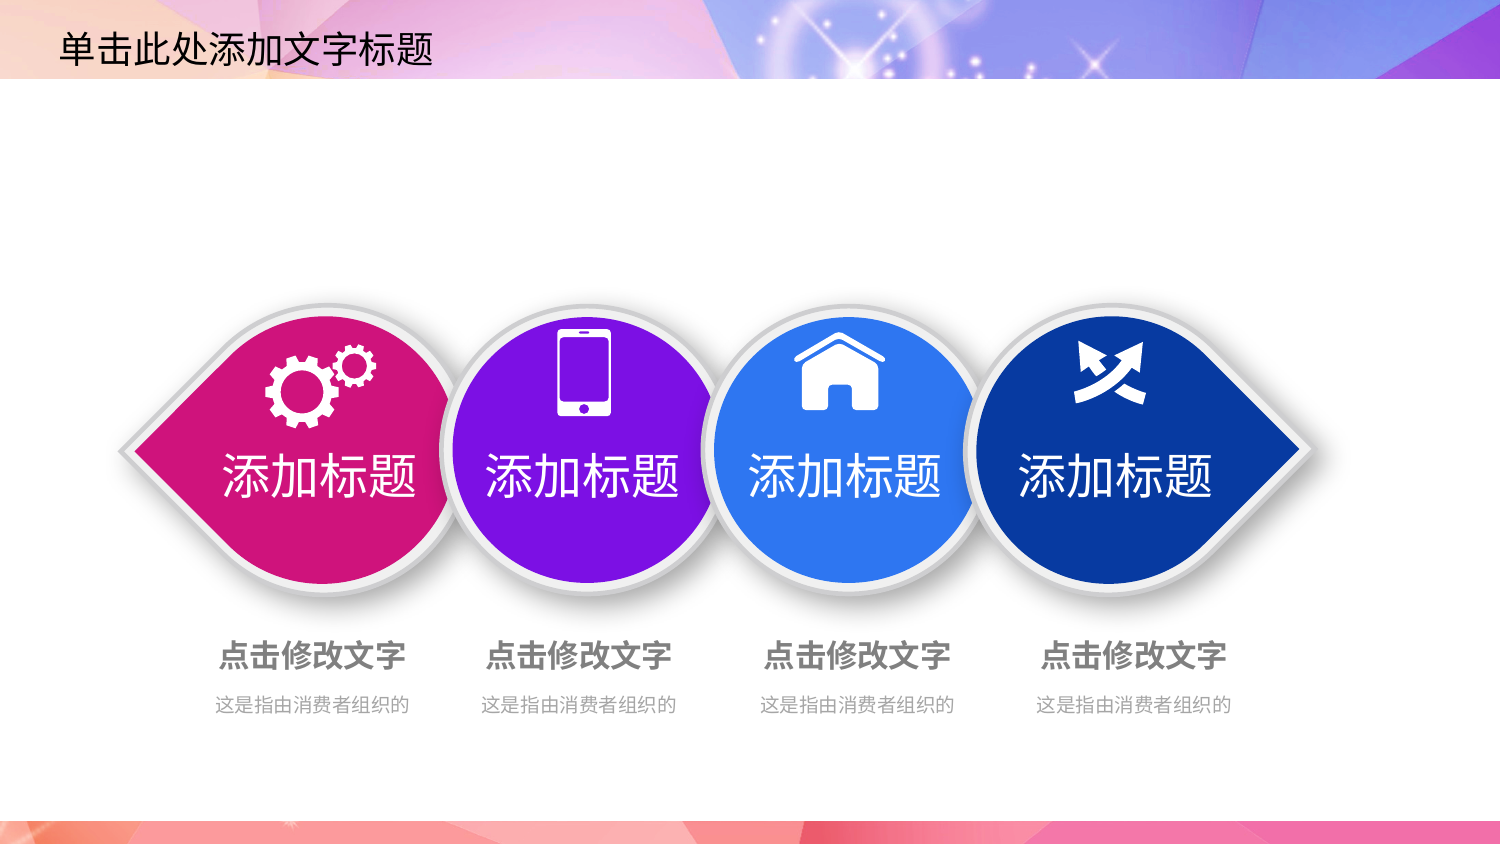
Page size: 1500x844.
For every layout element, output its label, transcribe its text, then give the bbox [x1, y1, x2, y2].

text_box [964, 306, 1256, 594]
picture [0, 0, 1500, 79]
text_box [179, 306, 441, 594]
text_box 点击修改文字 这是指由消费者组织的 [720, 617, 996, 724]
text_box 点击修改文字 这是指由消费者组织的 [174, 617, 441, 724]
text_box 点击修改文字 这是指由消费者组织的 [441, 617, 717, 724]
text_box 点击修改文字 这是指由消费者组织的 [996, 617, 1272, 724]
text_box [702, 306, 964, 594]
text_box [441, 306, 702, 594]
picture [0, 821, 1500, 844]
